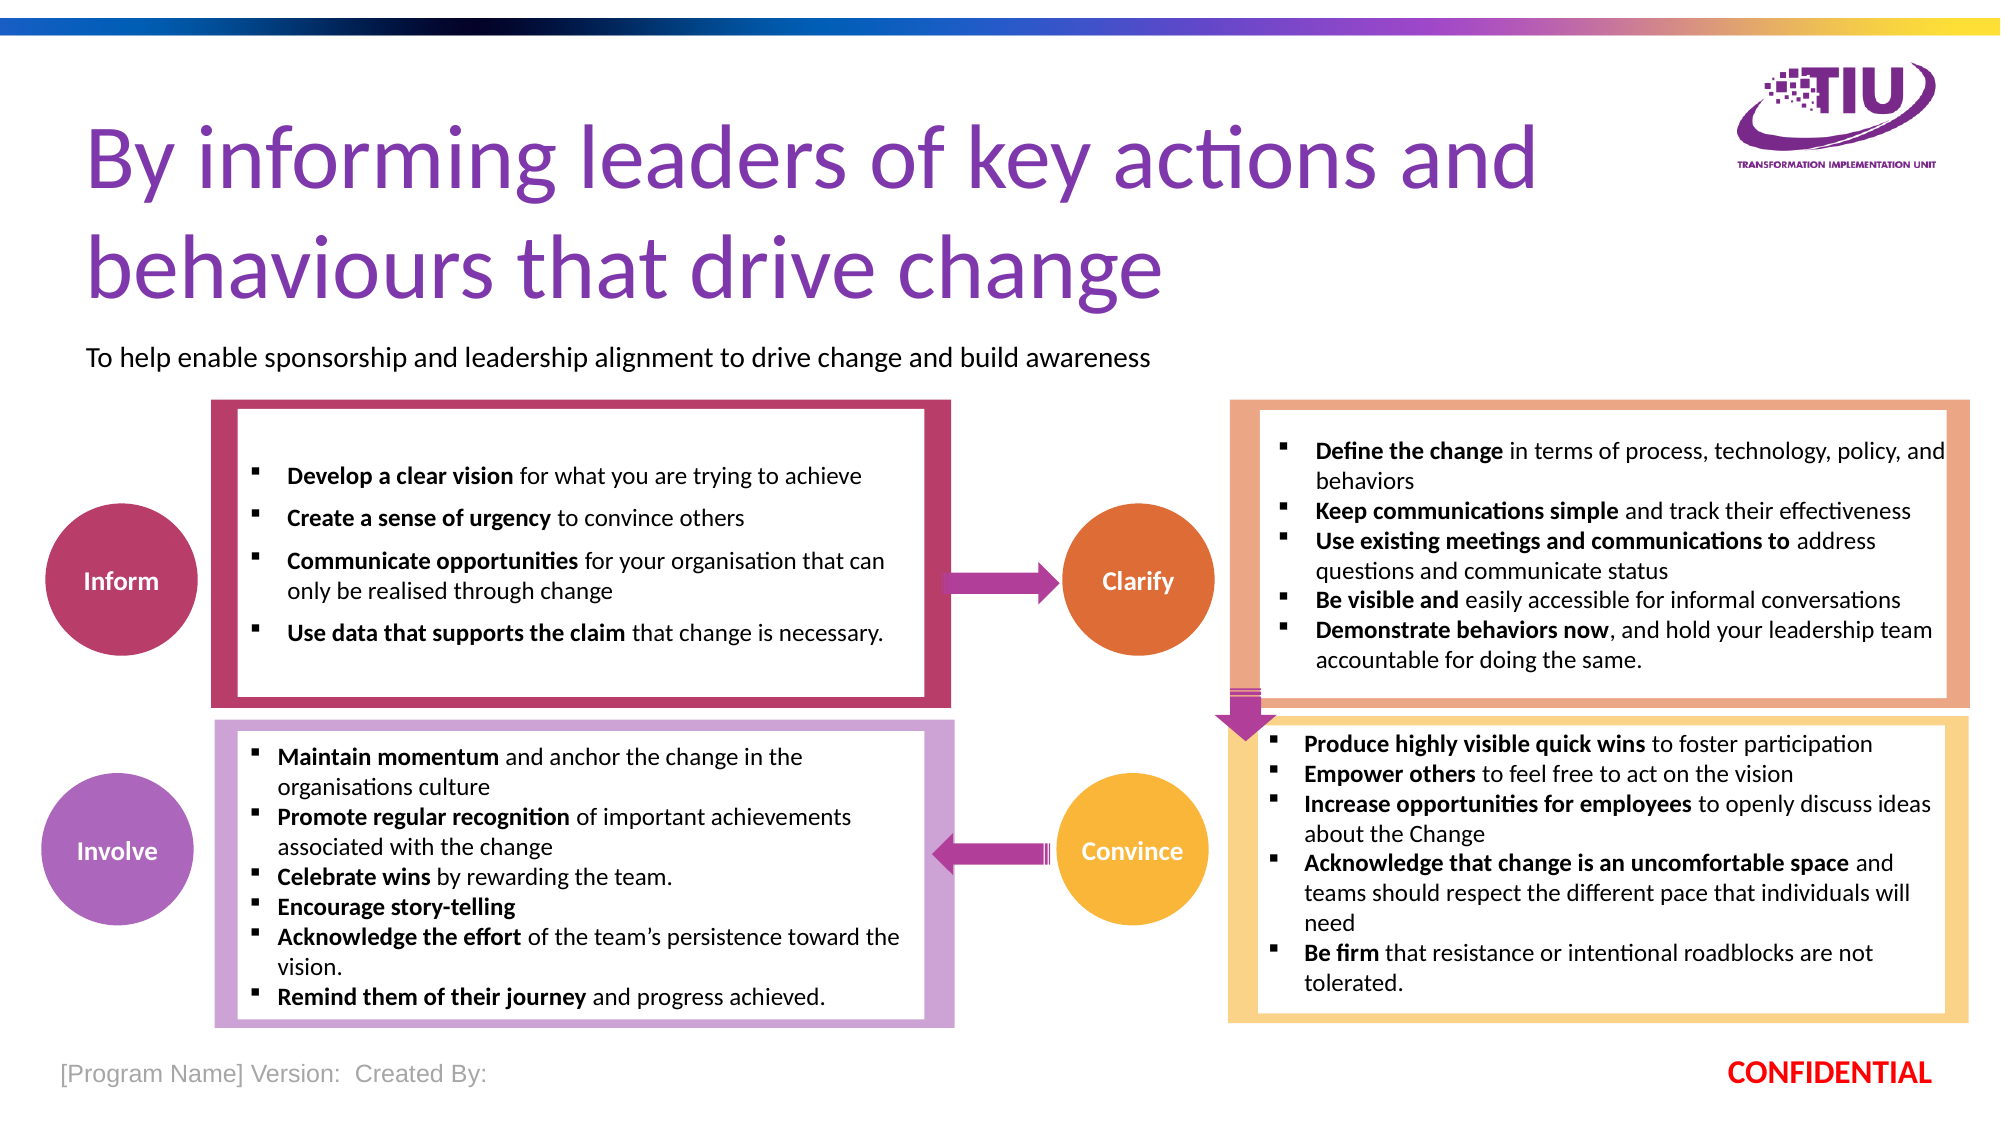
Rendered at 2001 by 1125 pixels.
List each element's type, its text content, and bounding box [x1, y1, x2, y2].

text_box [214, 719, 955, 1028]
text_box Inform [45, 503, 198, 656]
text_box [Program Name] Version: Created By: [0, 1042, 549, 1103]
text_box CONFIDENTIAL [1563, 1042, 1948, 1098]
text_box Involve [41, 773, 194, 926]
text_box [211, 401, 952, 708]
text_box To help enable sponsorship and leadership alignment to drive change and build awareness [70, 334, 1934, 401]
text_box [932, 832, 1051, 876]
text_box [948, 562, 1060, 605]
text_box Maintain momentum and anchor the change in the organisations culture Promote regular recognition of important achievements associated with the change Celebrate wins by rewarding the team. Encourage story-telling Acknowledge the effort of the team’s persistence toward the vision. Remind them of their journey and progress achieved. [237, 731, 925, 1020]
text_box By informing leaders of key actions and behaviours that drive change [71, 89, 1690, 325]
text_box Develop a clear vision for what you are trying to achieve Create a sense of urgency to convince others Communicate opportunities for your organisation that can only be realised through change Use data that supports the claim that change is necessary. [237, 408, 925, 697]
text_box [1228, 716, 1969, 1024]
text_box [1214, 696, 1277, 742]
text_box Convince [1056, 773, 1209, 926]
text_box [1230, 688, 1262, 695]
picture [0, 0, 2001, 1125]
text_box Produce highly visible quick wins to foster participation Empower others to feel free to act on the vision Increase opportunities for employees to openly discuss ideas about the Change Acknowledge that change is an uncomfortable space and teams should respect the different pace that individuals will need Be firm that resistance or intentional roadblocks are not tolerated. [1258, 725, 1945, 1014]
text_box [1229, 399, 1970, 708]
text_box Clarify [1062, 503, 1215, 656]
text_box Define the change in terms of process, technology, policy, and behaviors Keep communications simple and track their effectiveness Use existing meetings and communications to address questions and communicate status Be visible and easily accessible for informal conversations Demonstrate behaviors now, and hold your leadership team accountable for doing the same. [1259, 410, 1947, 699]
